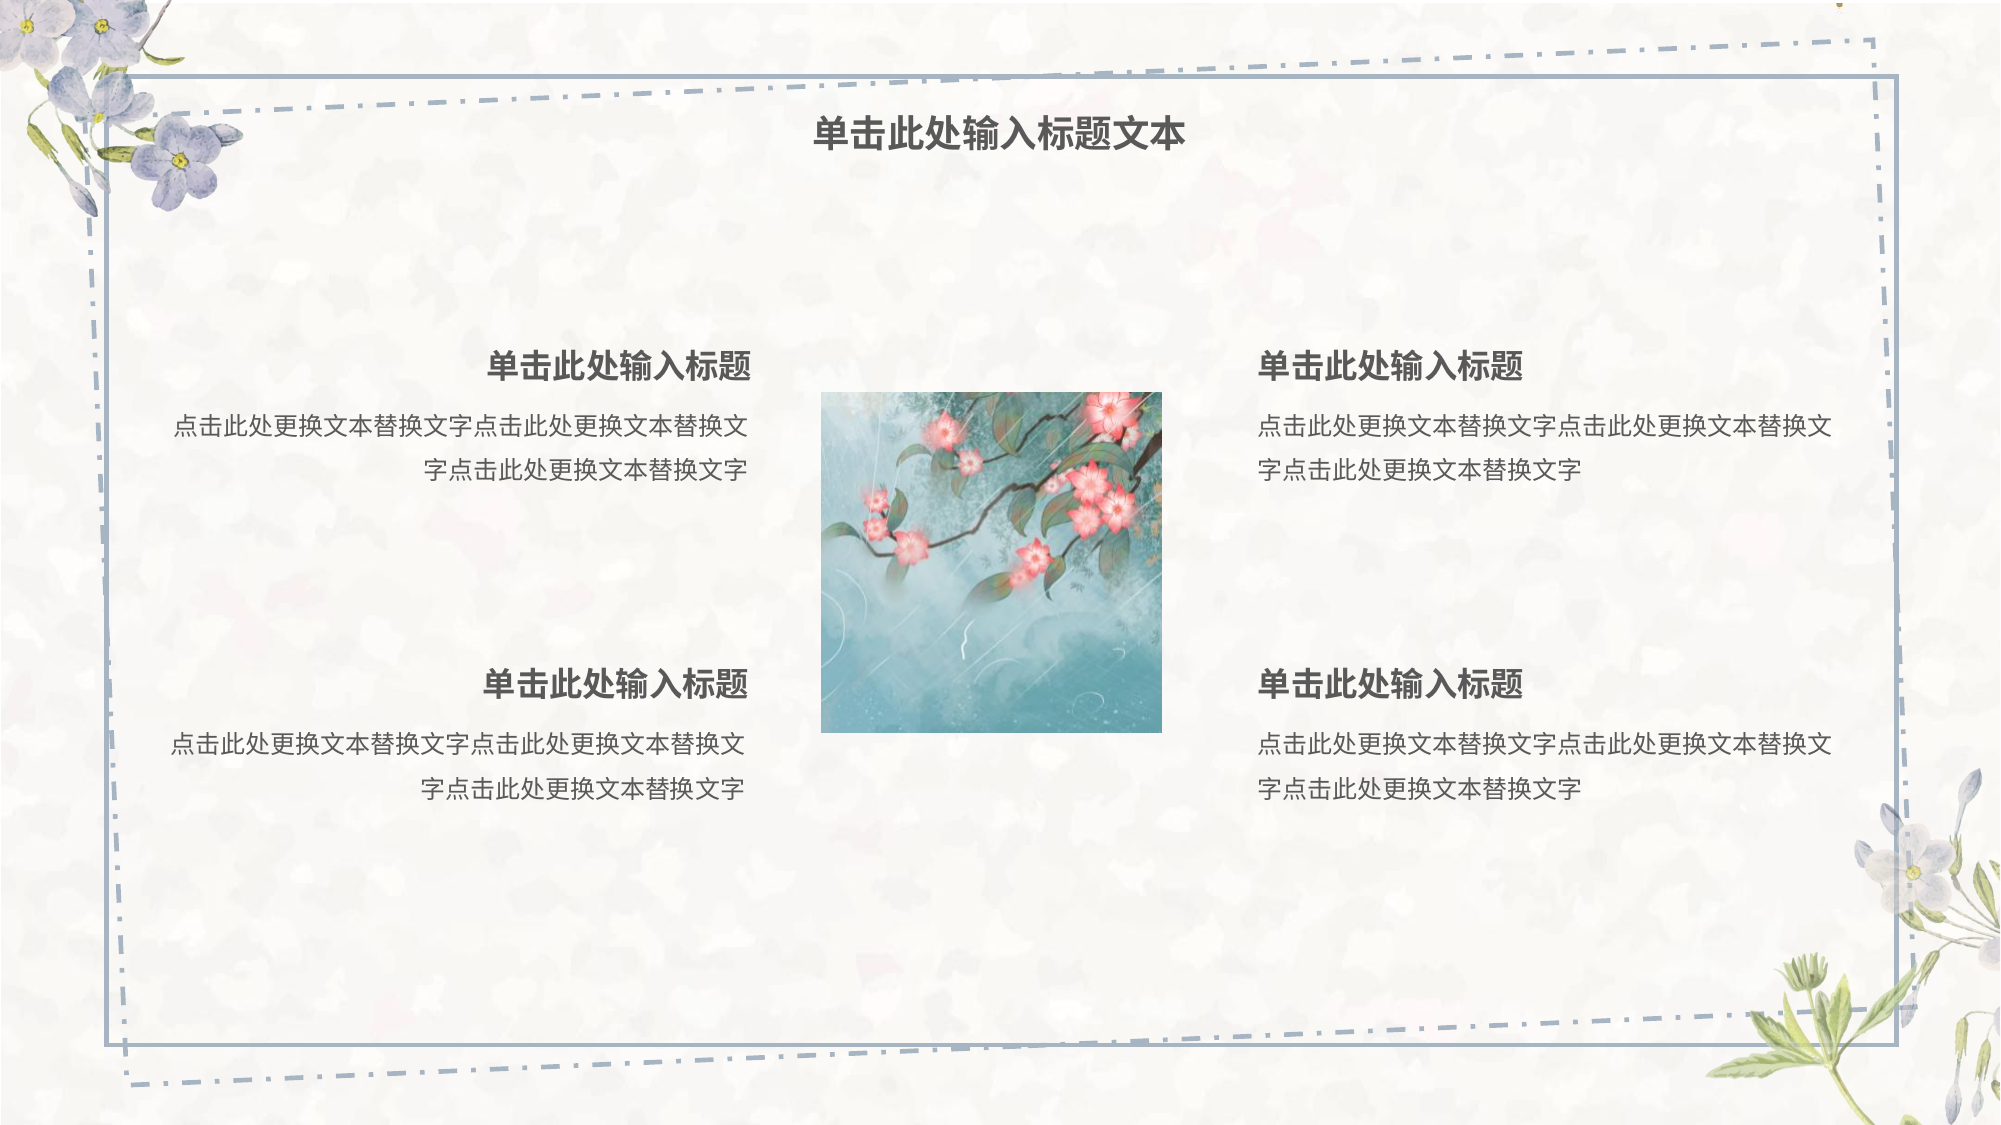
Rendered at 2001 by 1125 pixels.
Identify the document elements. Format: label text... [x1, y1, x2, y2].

picture [0, 0, 2001, 1125]
text_box 单击此处输入标题 [1243, 655, 1626, 706]
text_box 点击此处更换文本替换文字点击此处更换文本替换文字点击此处更换文本替换文字 [153, 706, 761, 811]
text_box 单击此处输入标题 [381, 655, 764, 711]
text_box 单击此处输入标题 [1243, 337, 1626, 387]
text_box 点击此处更换文本替换文字点击此处更换文本替换文字点击此处更换文本替换文字 [1243, 387, 1855, 493]
text_box 单击此处输入标题 [384, 337, 768, 393]
text_box 单击此处输入标题文本 [794, 102, 1205, 162]
text_box 点击此处更换文本替换文字点击此处更换文本替换文字点击此处更换文本替换文字 [1243, 706, 1855, 811]
text_box 点击此处更换文本替换文字点击此处更换文本替换文字点击此处更换文本替换文字 [156, 387, 764, 493]
